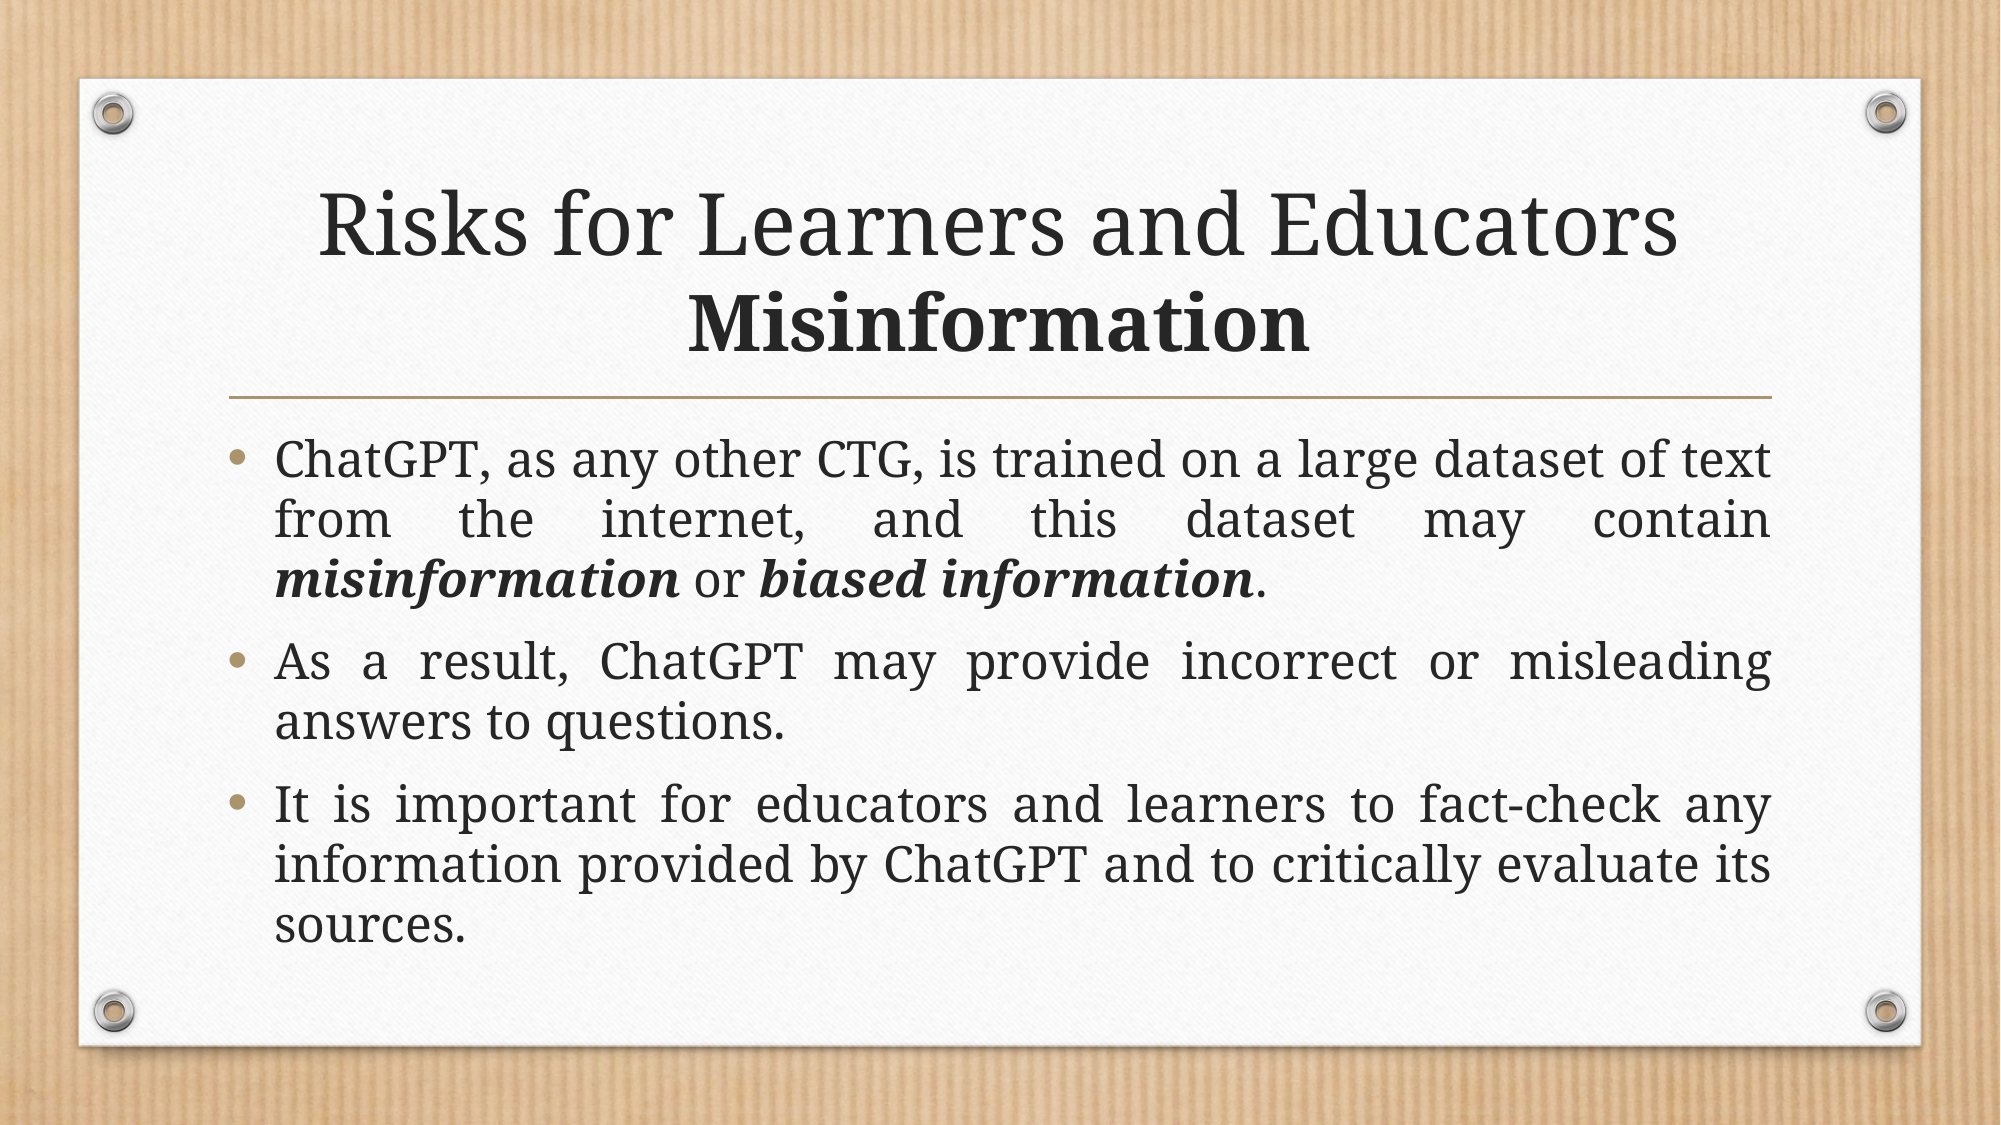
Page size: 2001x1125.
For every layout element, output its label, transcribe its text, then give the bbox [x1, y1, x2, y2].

title Risks for Learners and Educators Misinformation [212, 161, 1788, 375]
picture [0, 0, 2001, 1125]
list ChatGPT, as any other CTG, is trained on a large dataset of text from the internet, and this dataset may contain misinformation or biased information. As a result, ChatGPT may provide incorrect or misleading answers to questions. It is important for educators and learners to fact-check any information provided by ChatGPT and to critically evaluate its sources. [212, 419, 1788, 964]
